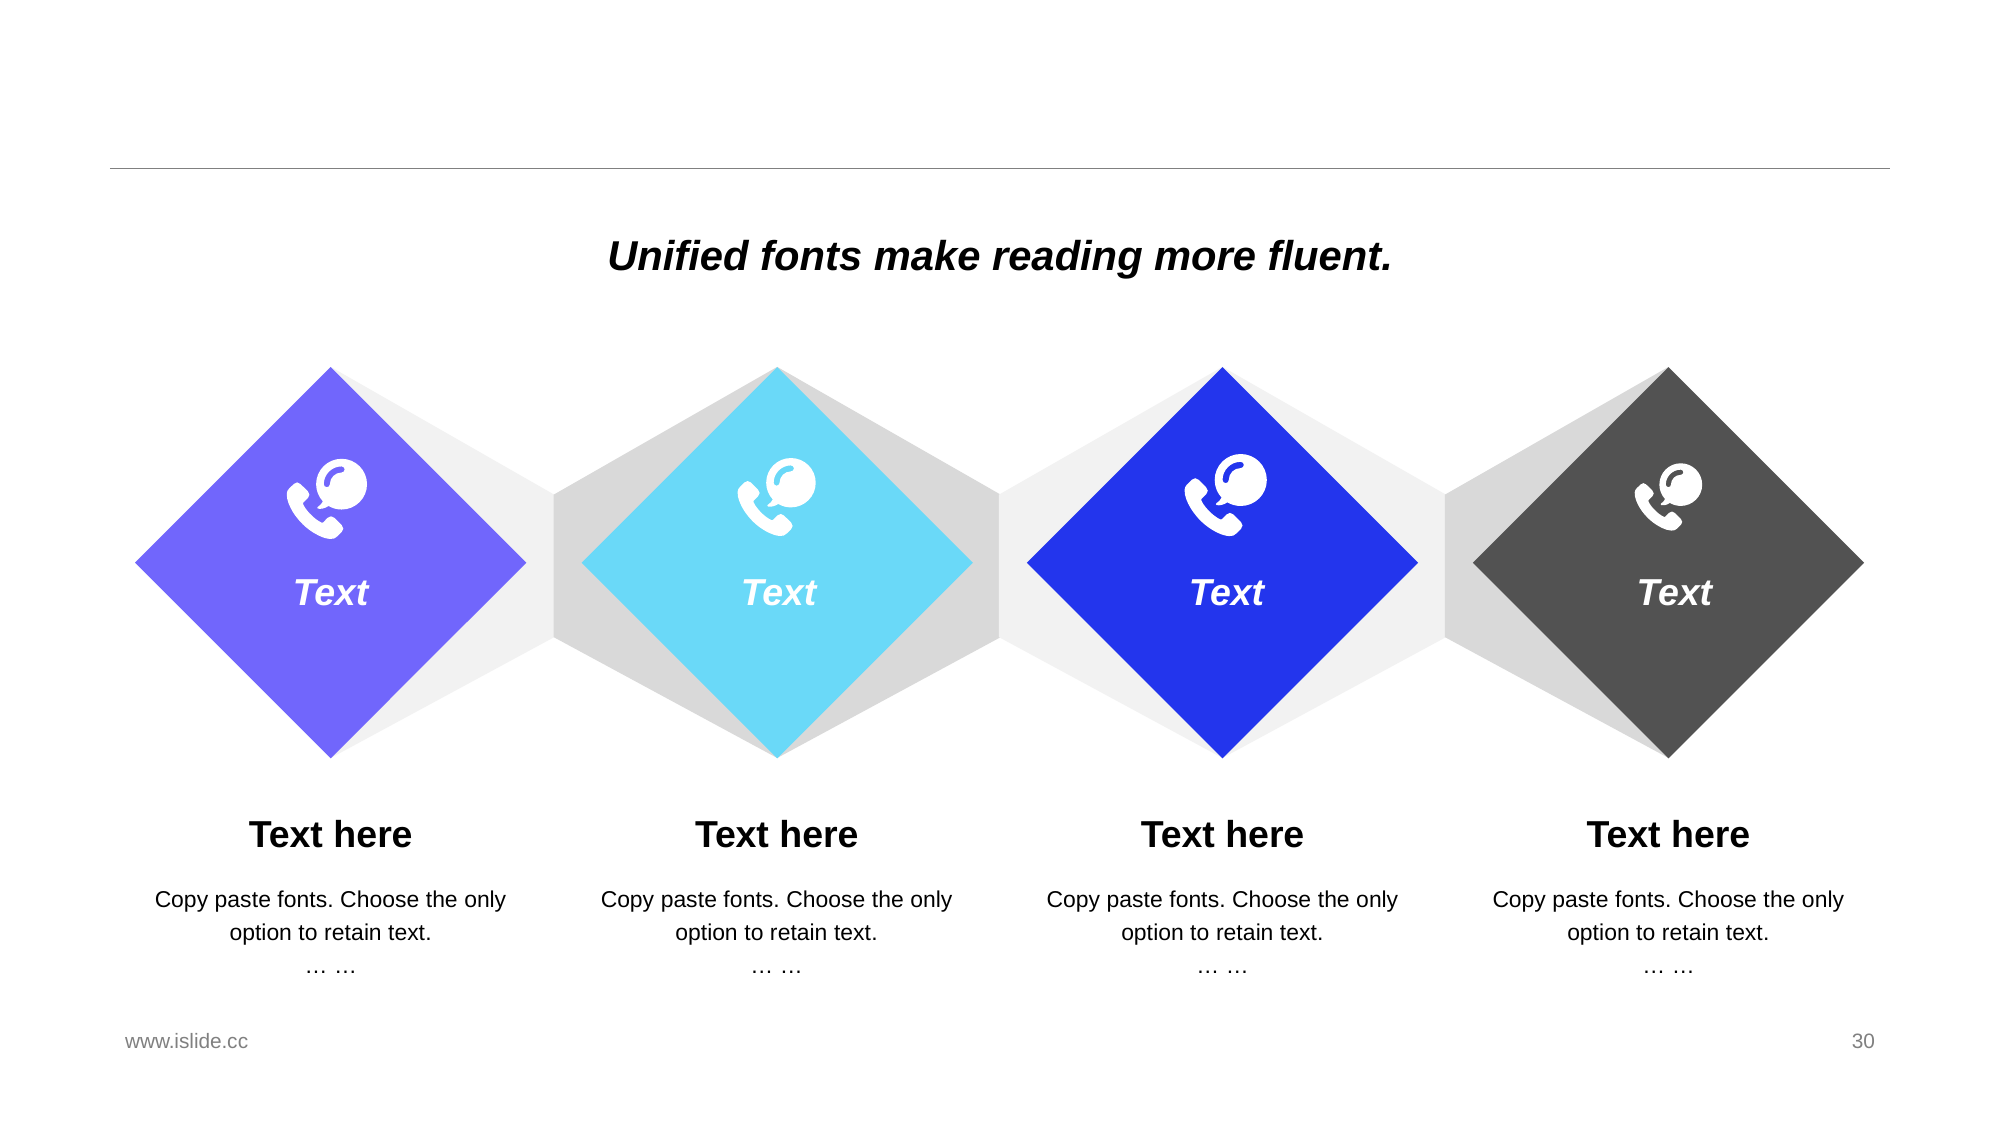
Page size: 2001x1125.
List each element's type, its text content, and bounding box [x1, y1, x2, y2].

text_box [110, 185, 1890, 1008]
slide_number 30 [1412, 1023, 1890, 1058]
footer www.islide.cc [109, 1023, 790, 1058]
